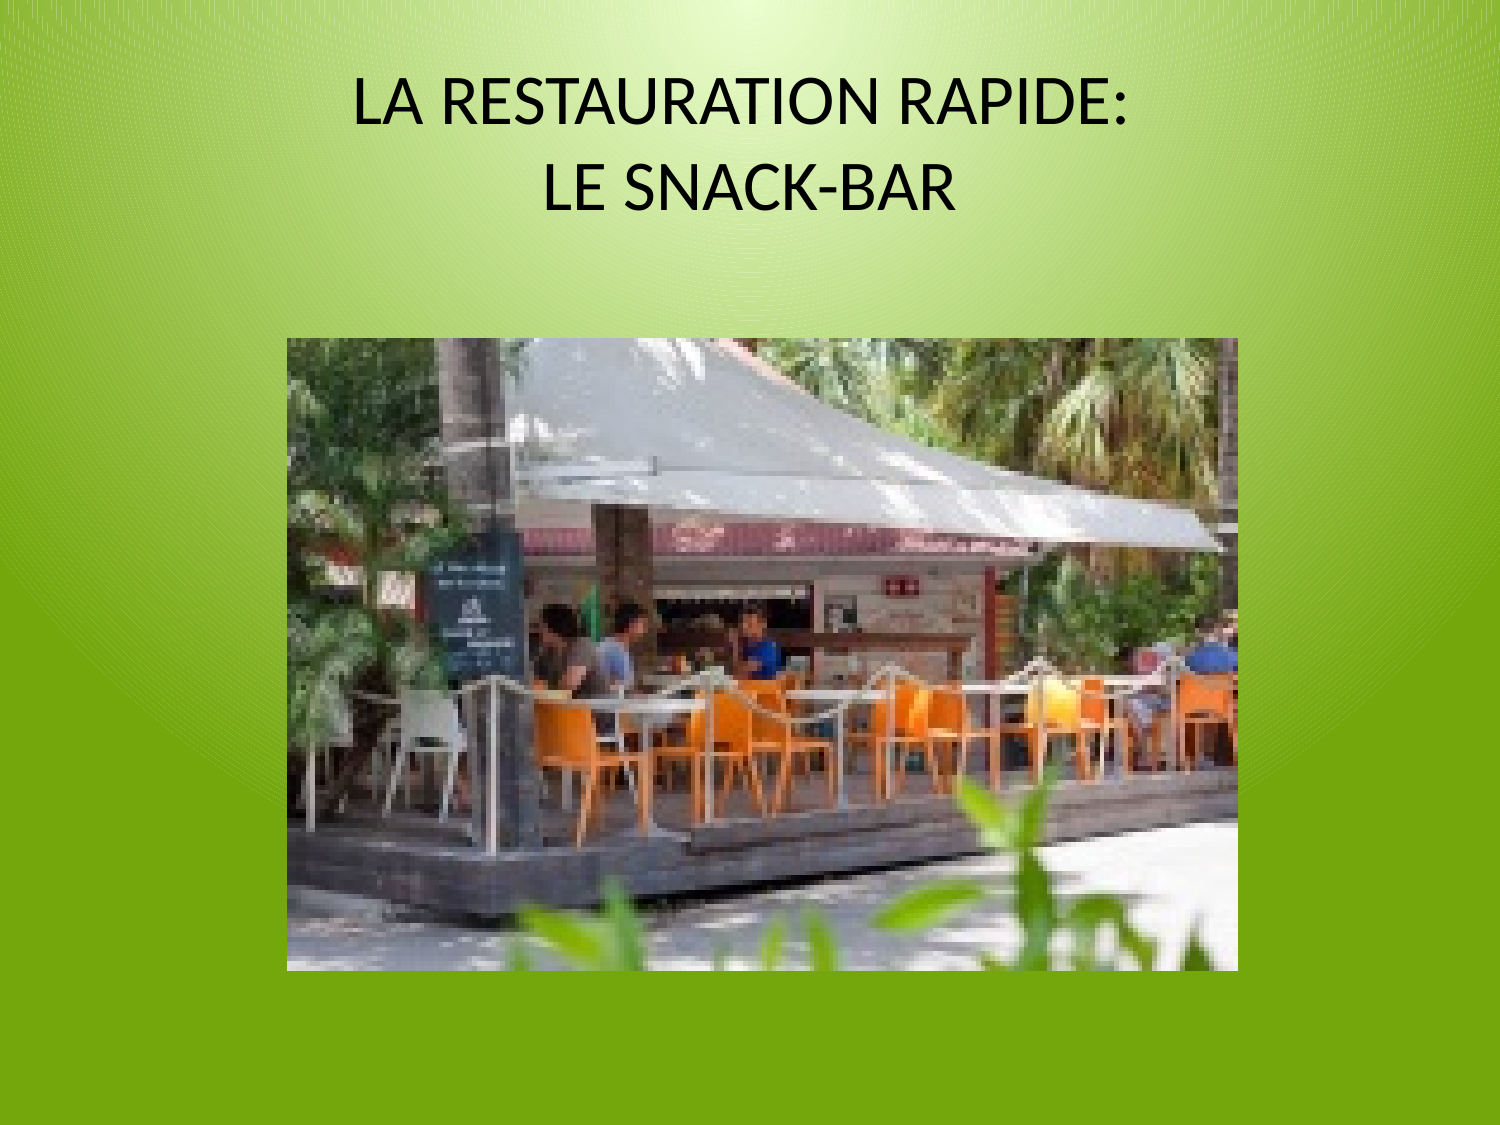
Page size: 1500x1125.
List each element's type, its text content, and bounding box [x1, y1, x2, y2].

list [287, 338, 1238, 971]
title LA RESTAURATION RAPIDE: LE SNACK-BAR [75, 45, 1425, 233]
